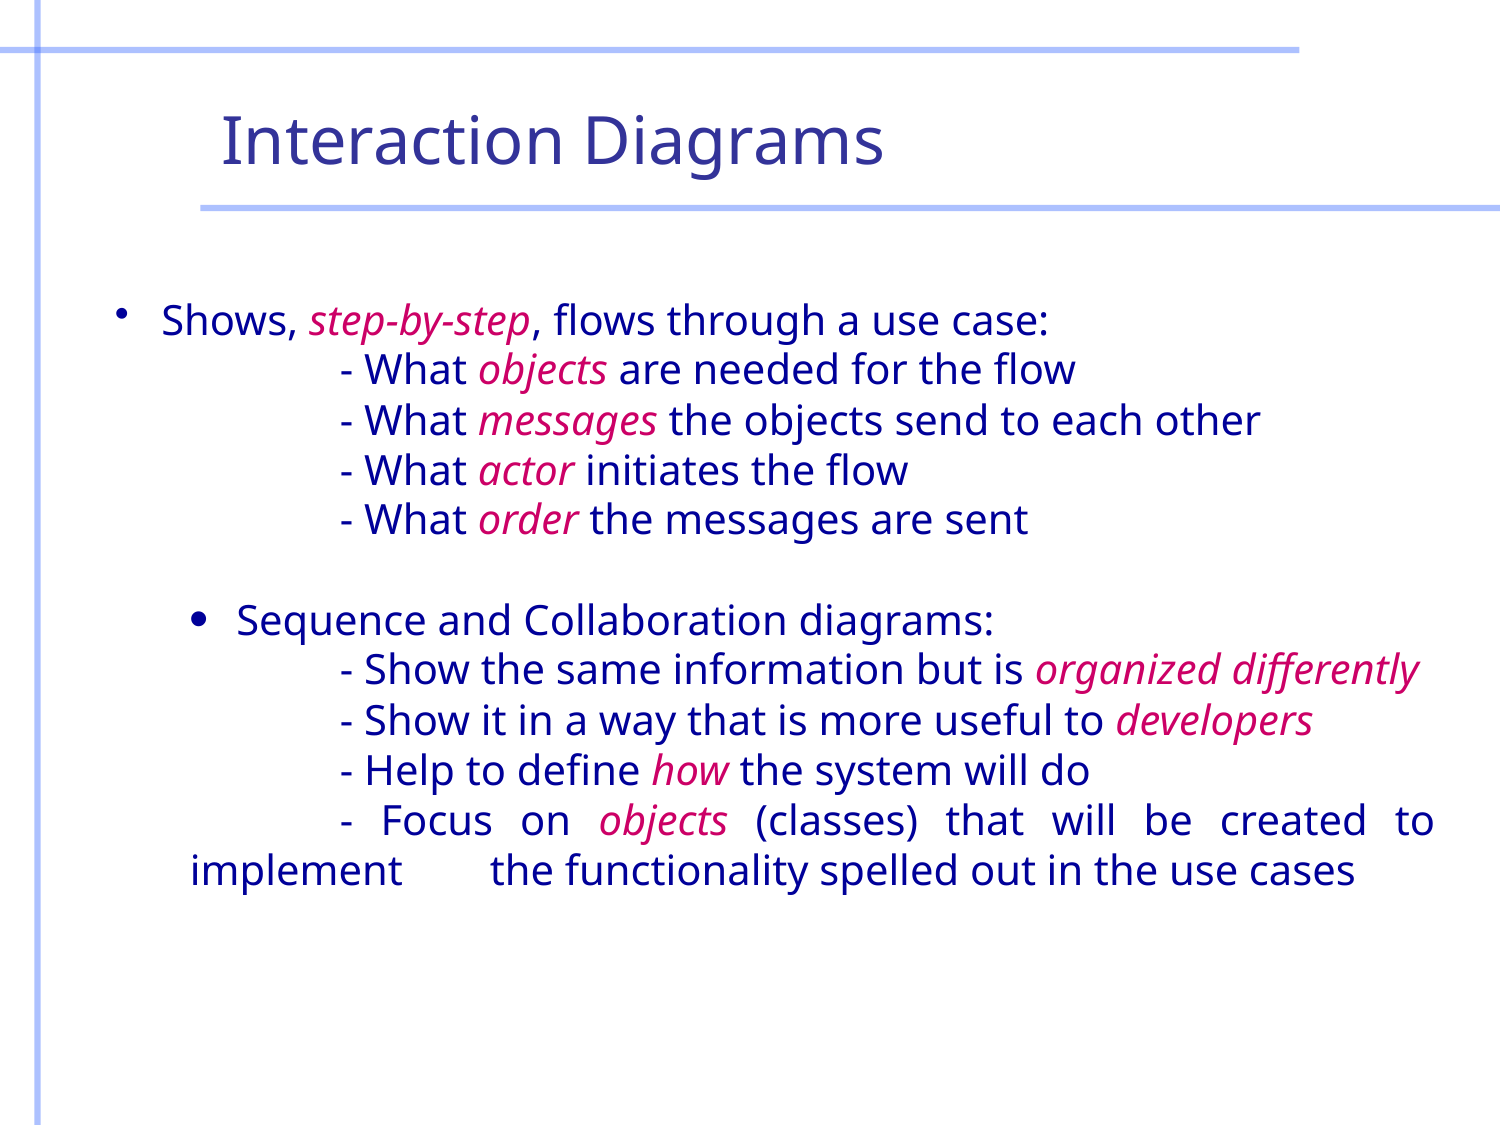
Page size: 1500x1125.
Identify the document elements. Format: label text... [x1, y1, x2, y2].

text_box Shows, step-by-step, flows through a use case: - What objects are needed for the flow - What messages the objects send to each other - What actor initiates the flow - What order the messages are sent Sequence and Collaboration diagrams: - Show the same information but is organized differently - Show it in a way that is more useful to developers - Help to define how the system will do - Focus on objects (classes) that will be created to implement the functionality spelled out in the use cases [100, 285, 1451, 1001]
text_box Interaction Diagrams [206, 90, 1436, 185]
